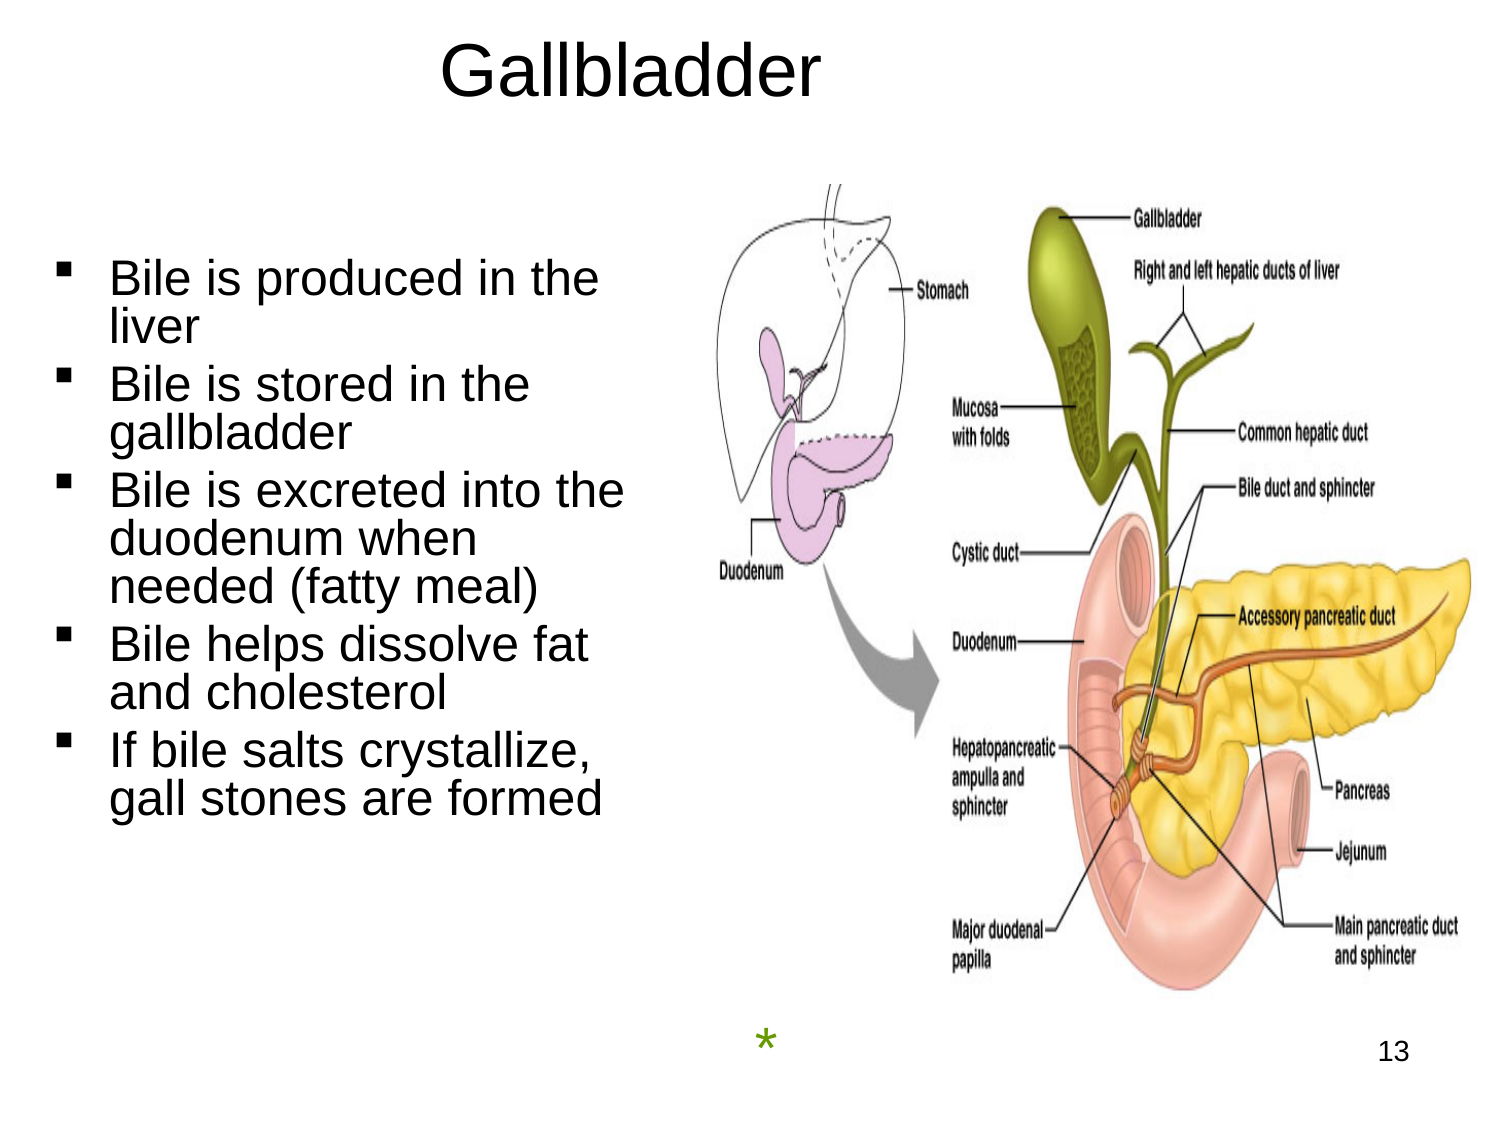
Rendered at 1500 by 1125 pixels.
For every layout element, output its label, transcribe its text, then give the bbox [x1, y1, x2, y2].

list Bile is produced in the liver Bile is stored in the gallbladder Bile is excreted into the duodenum when needed (fatty meal) Bile helps dissolve fat and cholesterol If bile salts crystallize, gall stones are formed [37, 249, 650, 875]
text_box * [737, 1007, 791, 1088]
title Gallbladder [362, 3, 900, 129]
picture [687, 184, 1500, 999]
slide_number 13 [1074, 1024, 1425, 1103]
